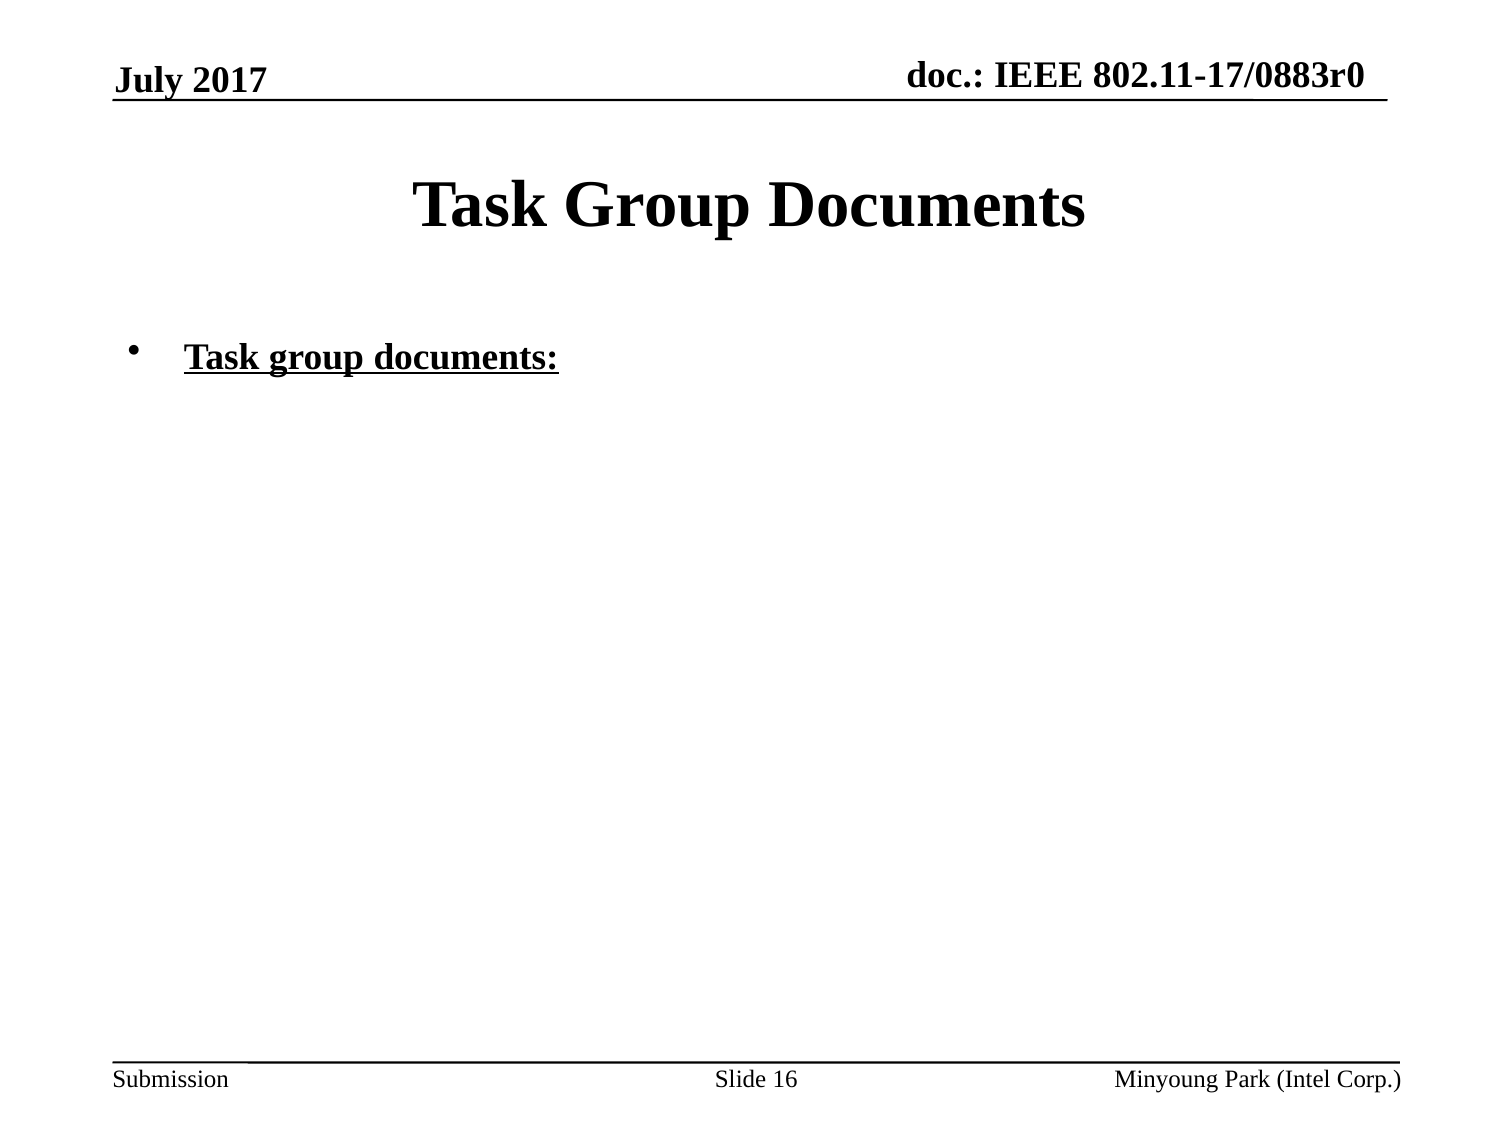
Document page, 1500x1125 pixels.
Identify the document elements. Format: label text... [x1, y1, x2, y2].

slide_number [114, 54, 374, 101]
footer Minyoung Park (Intel Corp.) [949, 1061, 1402, 1093]
slide_number Slide 16 [712, 1061, 800, 1093]
list Task group documents: [112, 324, 1388, 1000]
title Task Group Documents [112, 112, 1388, 288]
